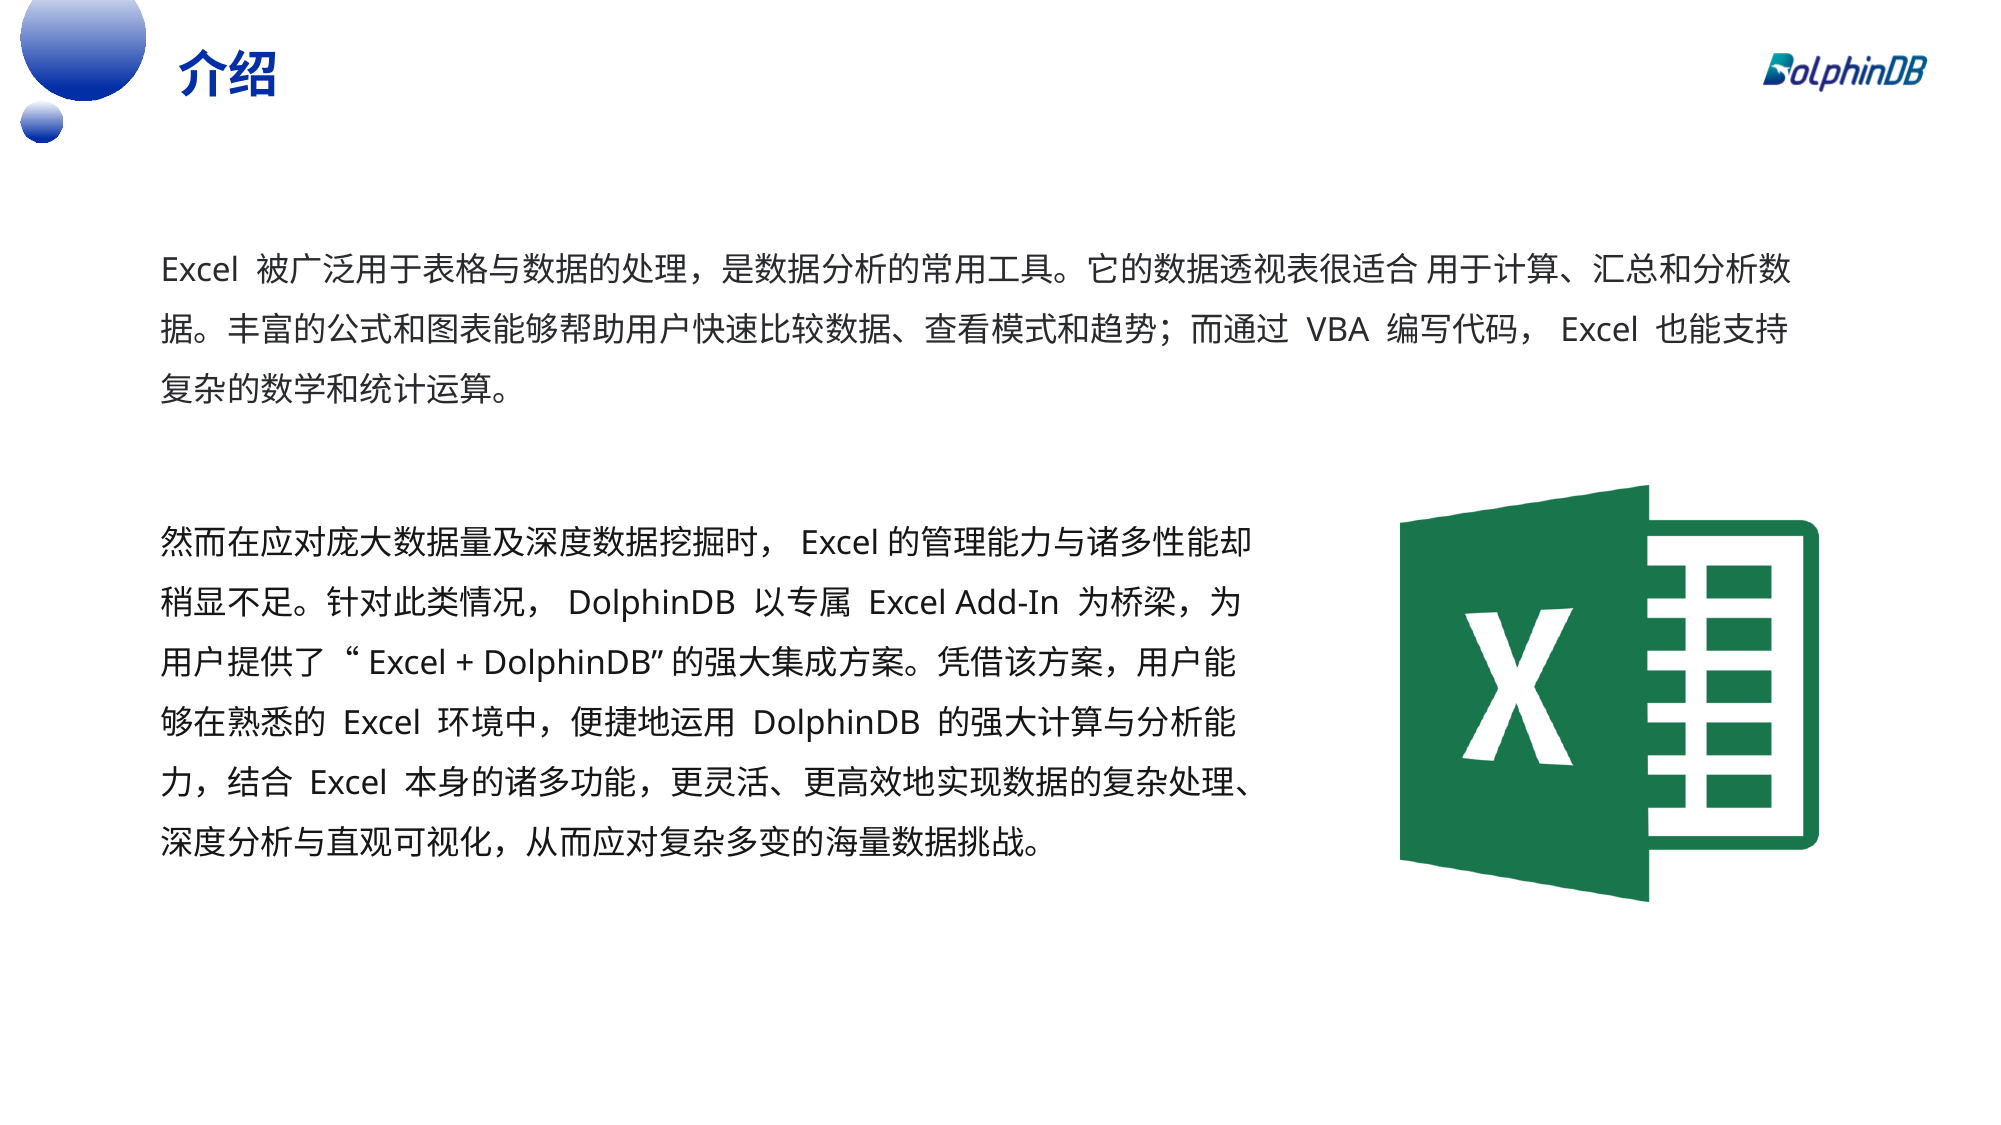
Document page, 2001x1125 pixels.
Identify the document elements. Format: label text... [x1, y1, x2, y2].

text_box Excel 被广泛用于表格与数据的处理，是数据分析的常用工具。它的数据透视表很适合 用于计算、汇总和分析数据。丰富的公式和图表能够帮助用户快速比较数据、查看模式和趋势；而通过 VBA 编写代码，Excel 也能支持复杂的数学和统计运算。 [145, 220, 1811, 415]
text_box [19, 0, 147, 102]
picture [1755, 47, 1929, 93]
text_box 介绍 [163, 35, 1545, 110]
picture [1376, 461, 1842, 926]
text_box [19, 99, 64, 144]
text_box 然而在应对庞大数据量及深度数据挖掘时，Excel的管理能力与诸多性能却稍显不足。针对此类情况，DolphinDB 以专属 Excel Add-In 为桥梁，为用户提供了“Excel + DolphinDB”的强大集成方案。凭借该方案，用户能够在熟悉的 Excel 环境中，便捷地运用 DolphinDB 的强大计算与分析能力，结合 Excel 本身的诸多功能，更灵活、更高效地实现数据的复杂处理、深度分析与直观可视化，从而应对复杂多变的海量数据挑战。 [145, 494, 1276, 893]
